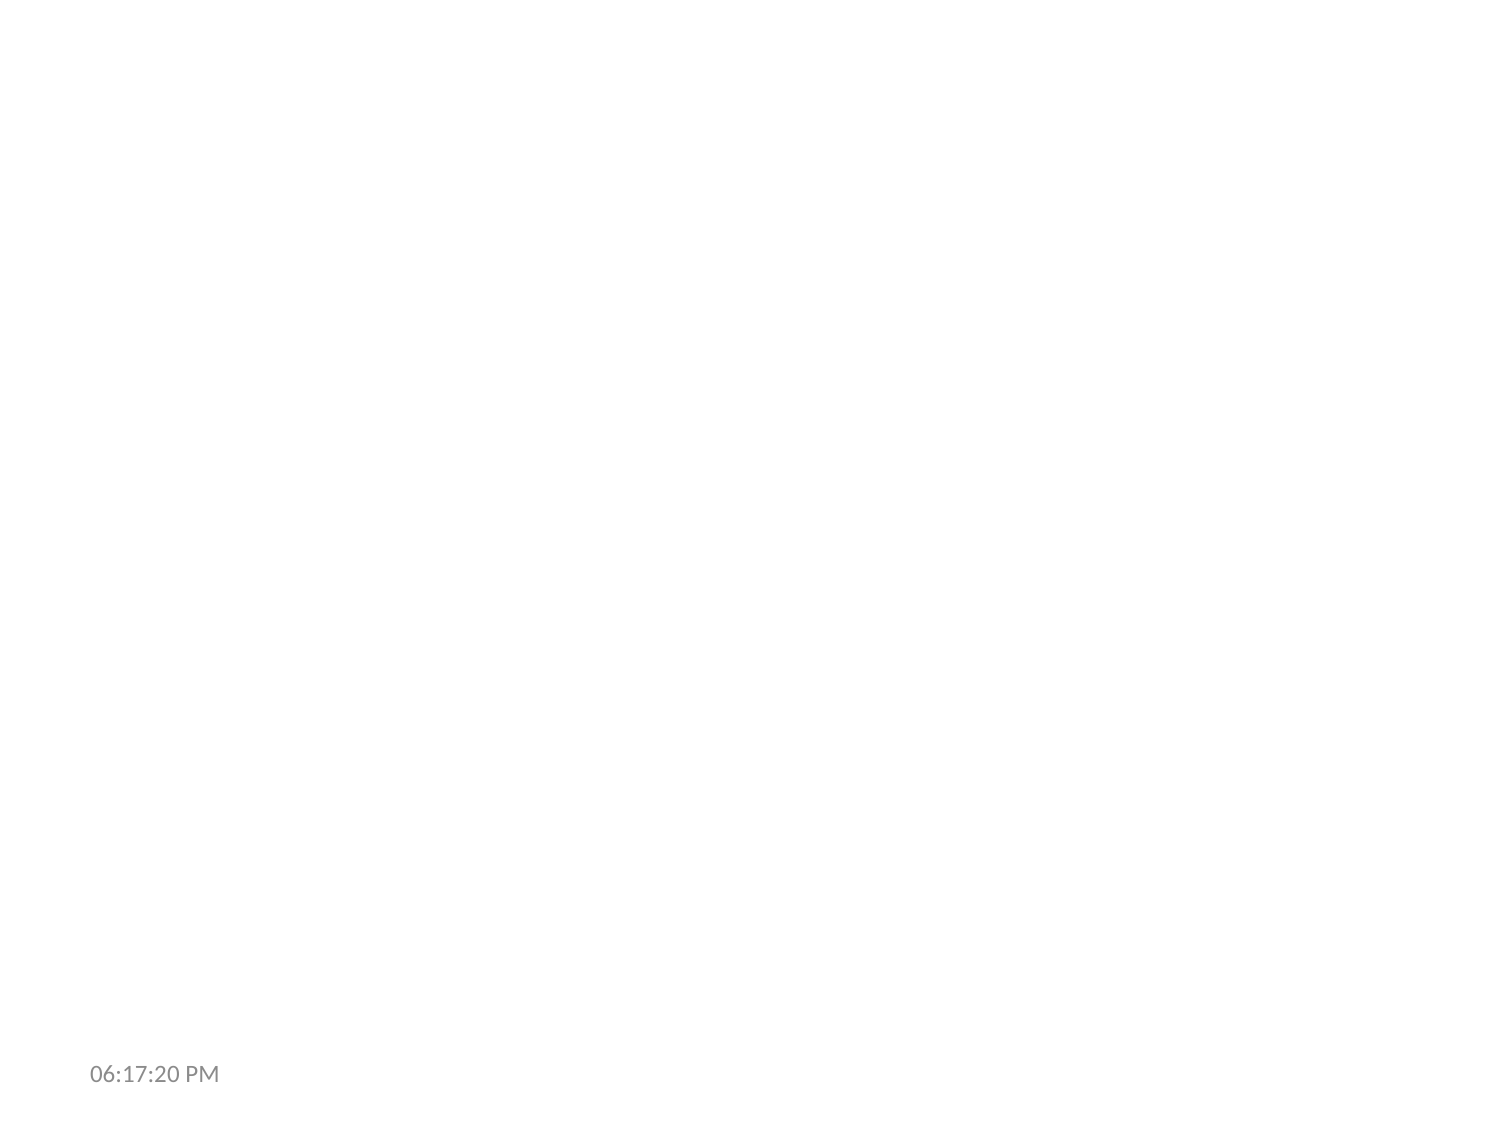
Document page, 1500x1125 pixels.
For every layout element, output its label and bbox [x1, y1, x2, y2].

slide_number [75, 1042, 425, 1103]
